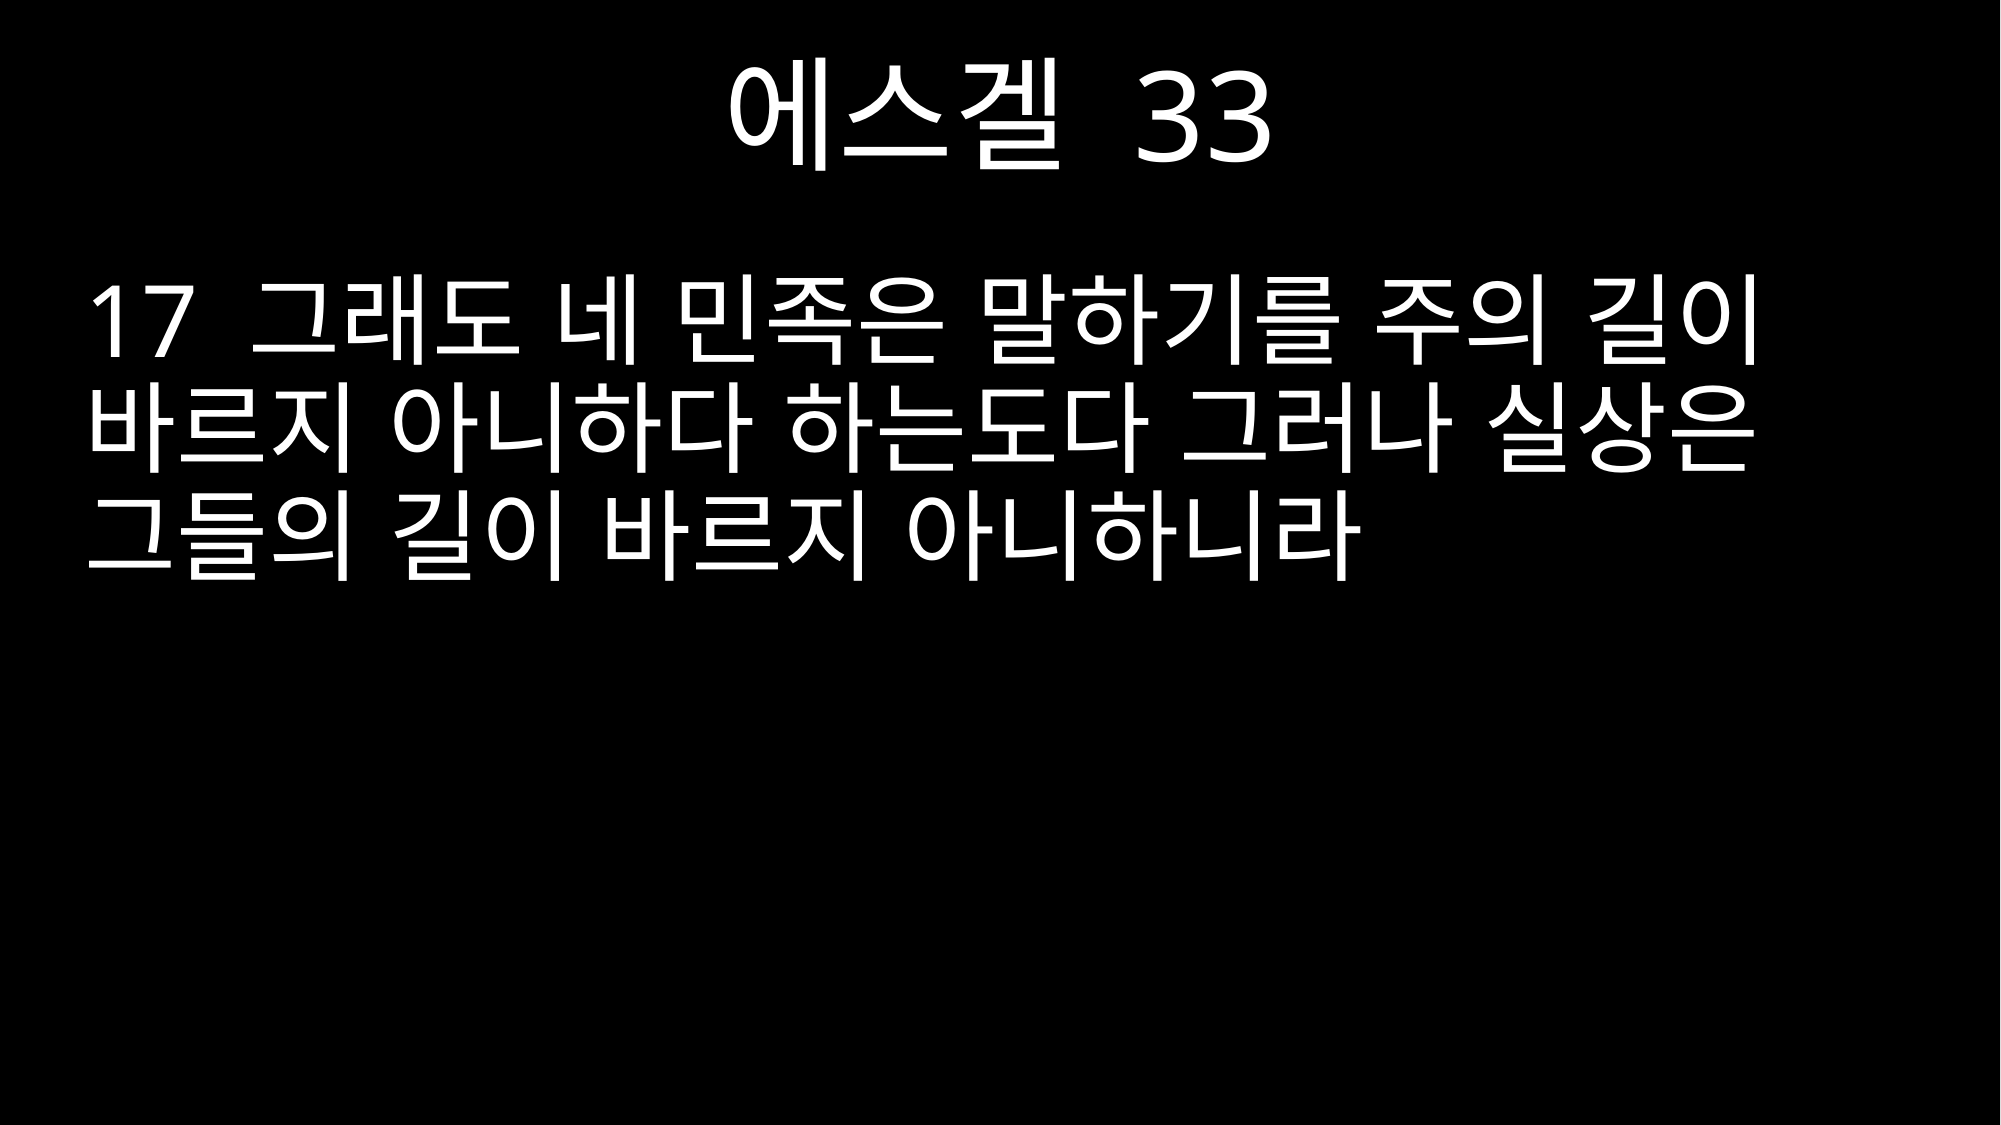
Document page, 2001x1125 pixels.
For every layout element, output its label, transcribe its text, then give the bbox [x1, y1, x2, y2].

picture [0, 0, 2001, 1125]
footer 에스겔 33 [0, 32, 2000, 192]
list 17 그래도 네 민족은 말하기를 주의 길이 바르지 아니하다 하는도다 그러나 실상은 그들의 길이 바르지 아니하니라 [69, 263, 1953, 423]
